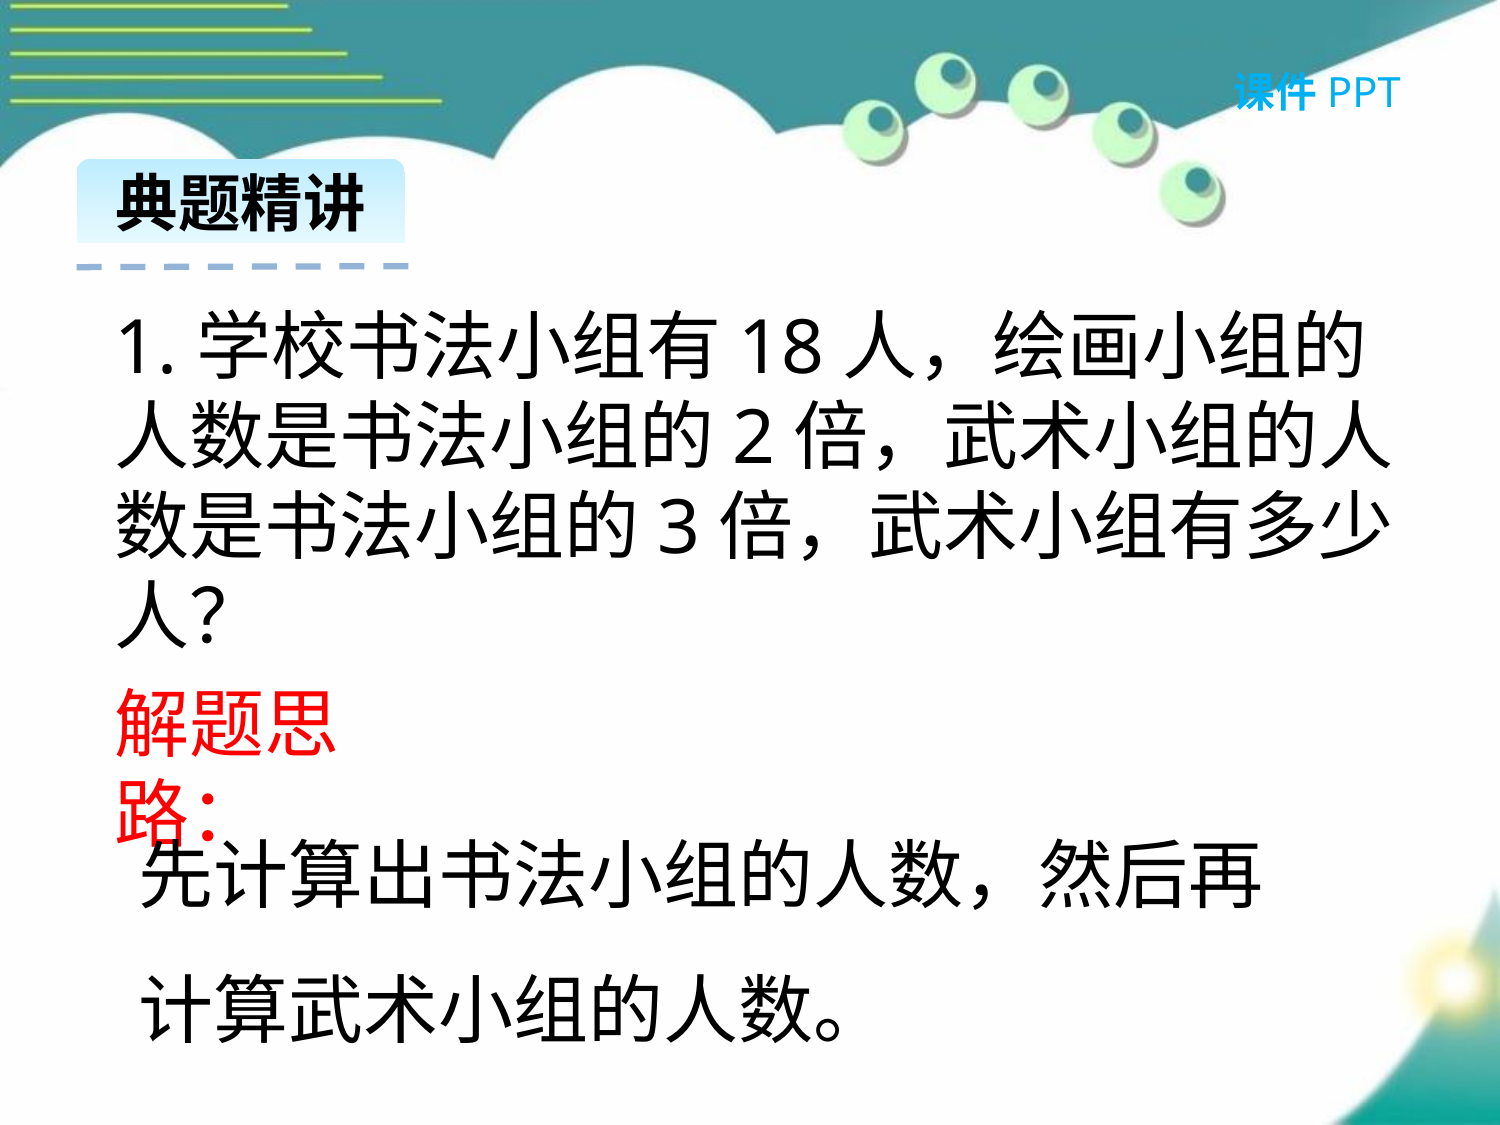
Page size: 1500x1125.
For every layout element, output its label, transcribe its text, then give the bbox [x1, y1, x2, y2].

text_box 1.学校书法小组有18人，绘画小组的人数是书法小组的2倍，武术小组的人数是书法小组的3倍，武术小组有多少人？ [100, 290, 1414, 666]
text_box 典题精讲 [76, 158, 405, 244]
text_box 课件PPT [1218, 58, 1418, 124]
text_box 先计算出书法小组的人数，然后再计算武术小组的人数。 [123, 775, 1329, 1060]
text_box 解题思路： [100, 668, 491, 864]
picture [0, 0, 1500, 1125]
